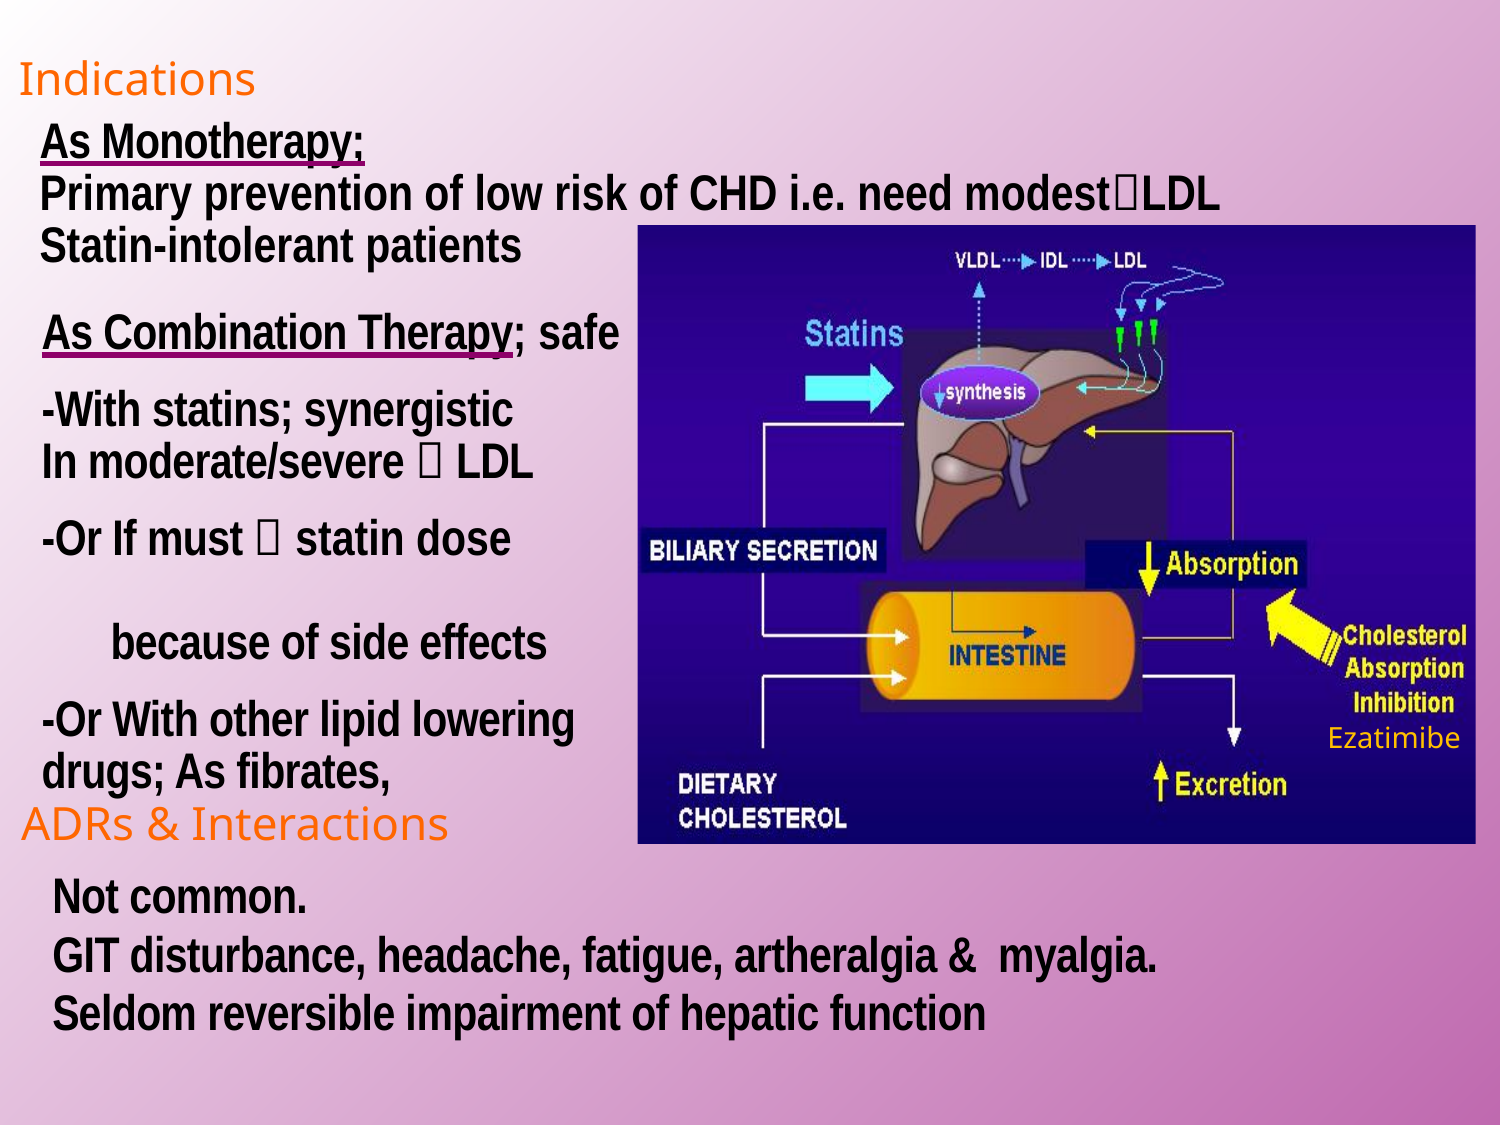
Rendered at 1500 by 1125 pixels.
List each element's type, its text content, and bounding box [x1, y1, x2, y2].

text_box As Combination Therapy; safe -With statins; synergistic In moderate/severe  LDL -Or If must  statin dose because of side effects -Or With other lipid lowering drugs; As fibrates, [26, 299, 632, 807]
text_box Indications [4, 41, 272, 112]
text_box Not common. GIT disturbance, headache, fatigue, artheralgia & myalgia. Seldom reversible impairment of hepatic function [37, 858, 1400, 1048]
text_box ADRs & Interactions [6, 787, 477, 858]
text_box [637, 224, 1500, 844]
text_box As Monotherapy; Primary prevention of low risk of CHD i.e. need modestLDL Statin-intolerant patients [24, 108, 1375, 280]
